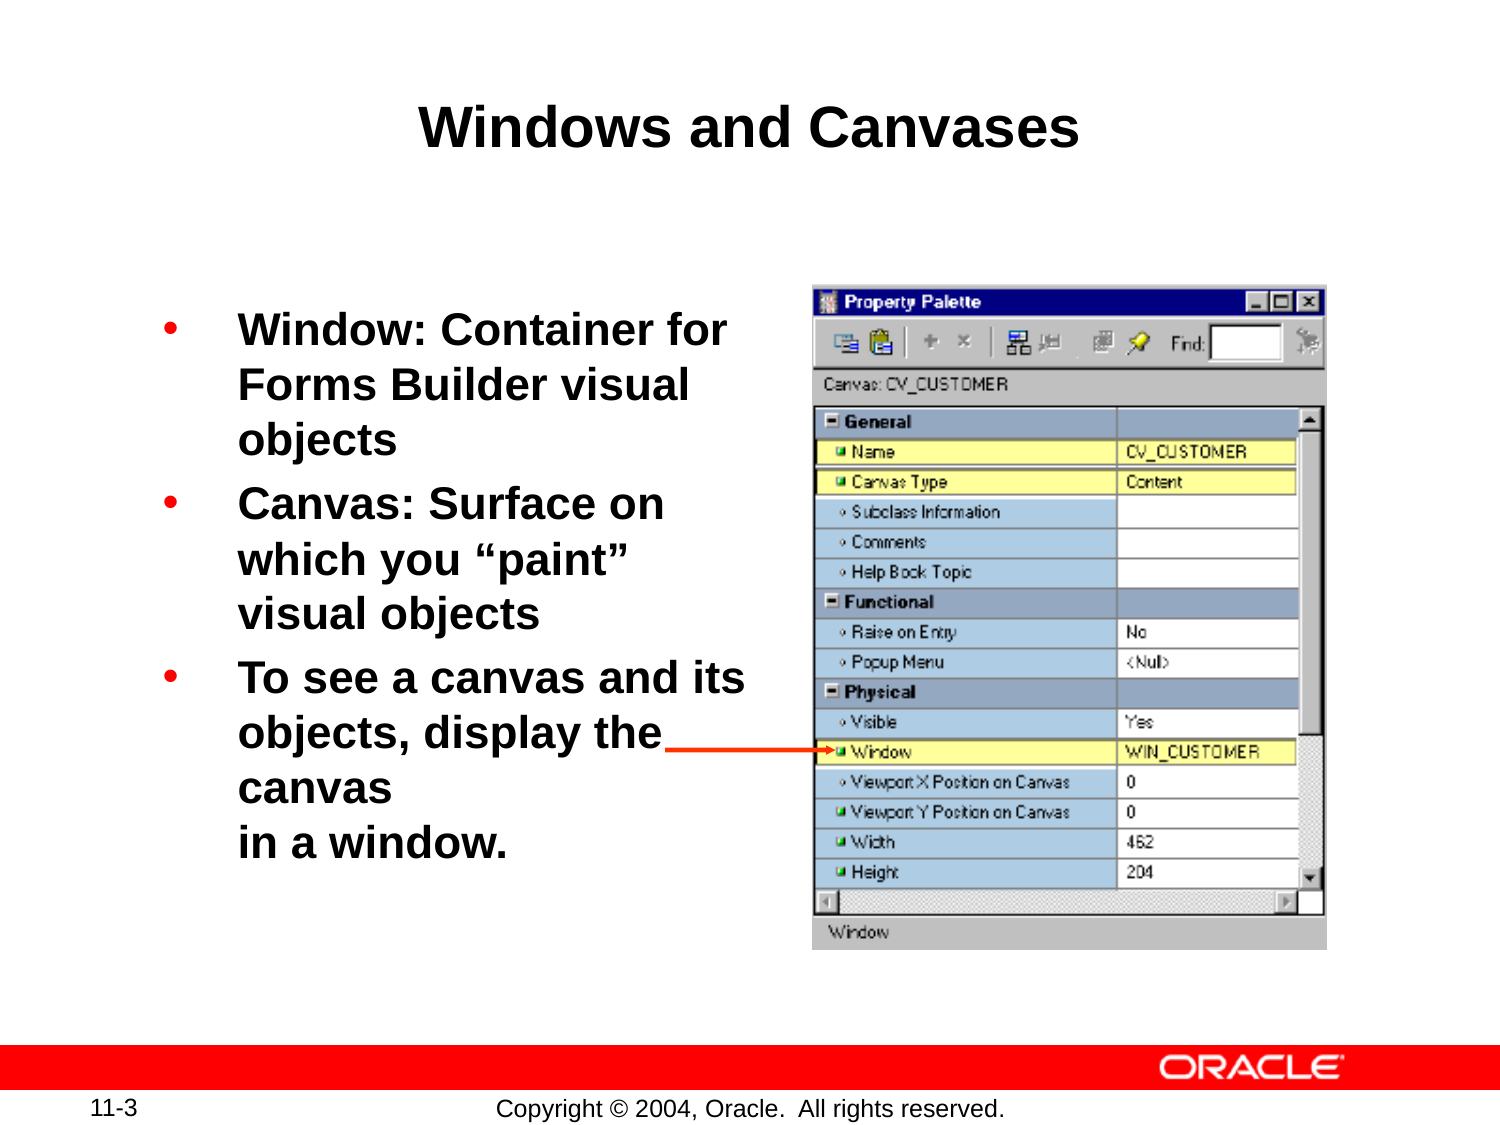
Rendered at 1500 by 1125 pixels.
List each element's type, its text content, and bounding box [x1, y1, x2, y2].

title Windows and Canvases [149, 87, 1351, 232]
picture [812, 284, 1327, 951]
list Window: Container for Forms Builder visual objects Canvas: Surface on which you “paint” visual objects To see a canvas and its objects, display the canvas in a window. [141, 297, 763, 874]
